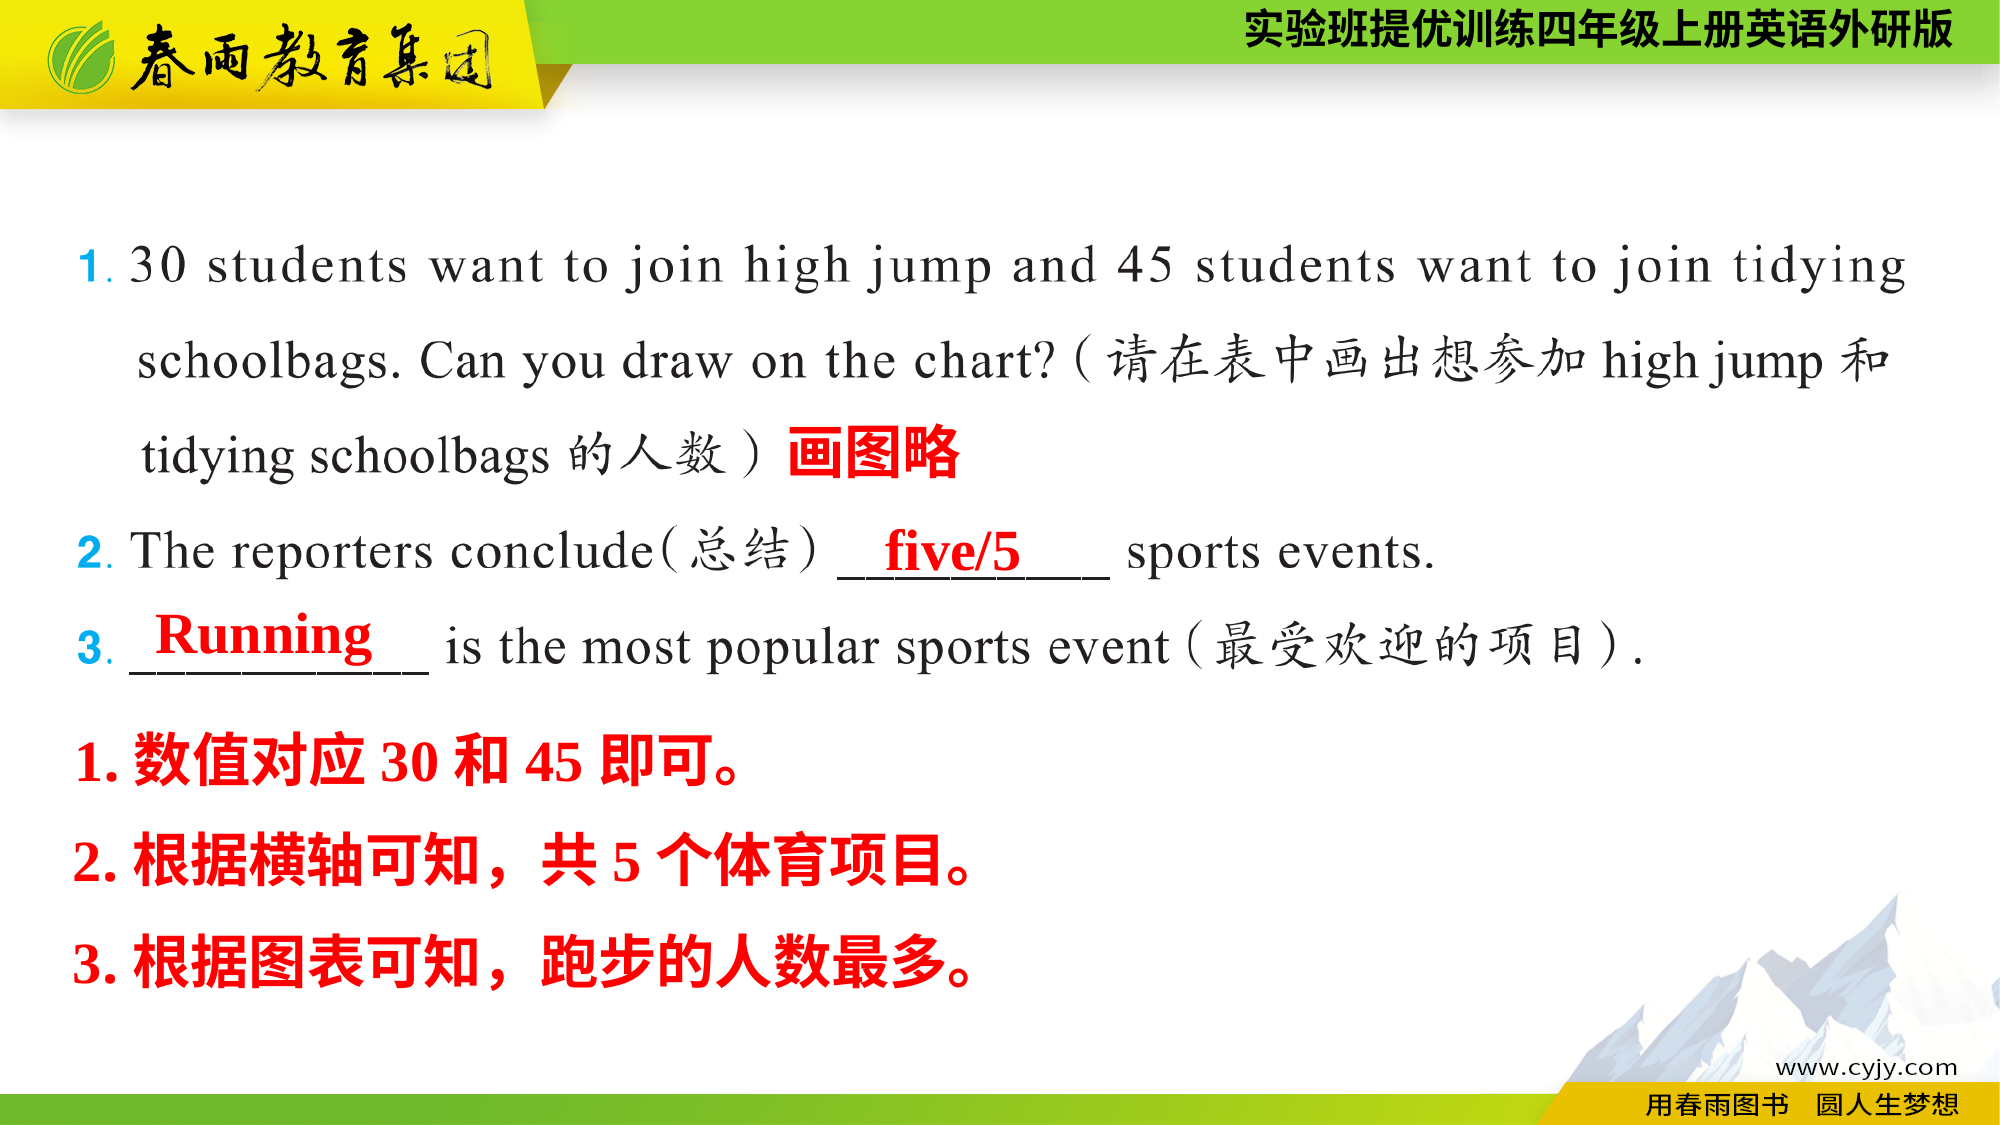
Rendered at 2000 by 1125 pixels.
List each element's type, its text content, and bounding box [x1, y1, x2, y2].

picture [0, 0, 2000, 1125]
text_box 3.根据图表可知，跑步的人数最多。 [57, 882, 1942, 1003]
text_box 2.根据横轴可知，共5个体育项目。 [57, 781, 1942, 882]
list 1.数值对应30和45即可。 [59, 699, 1944, 789]
